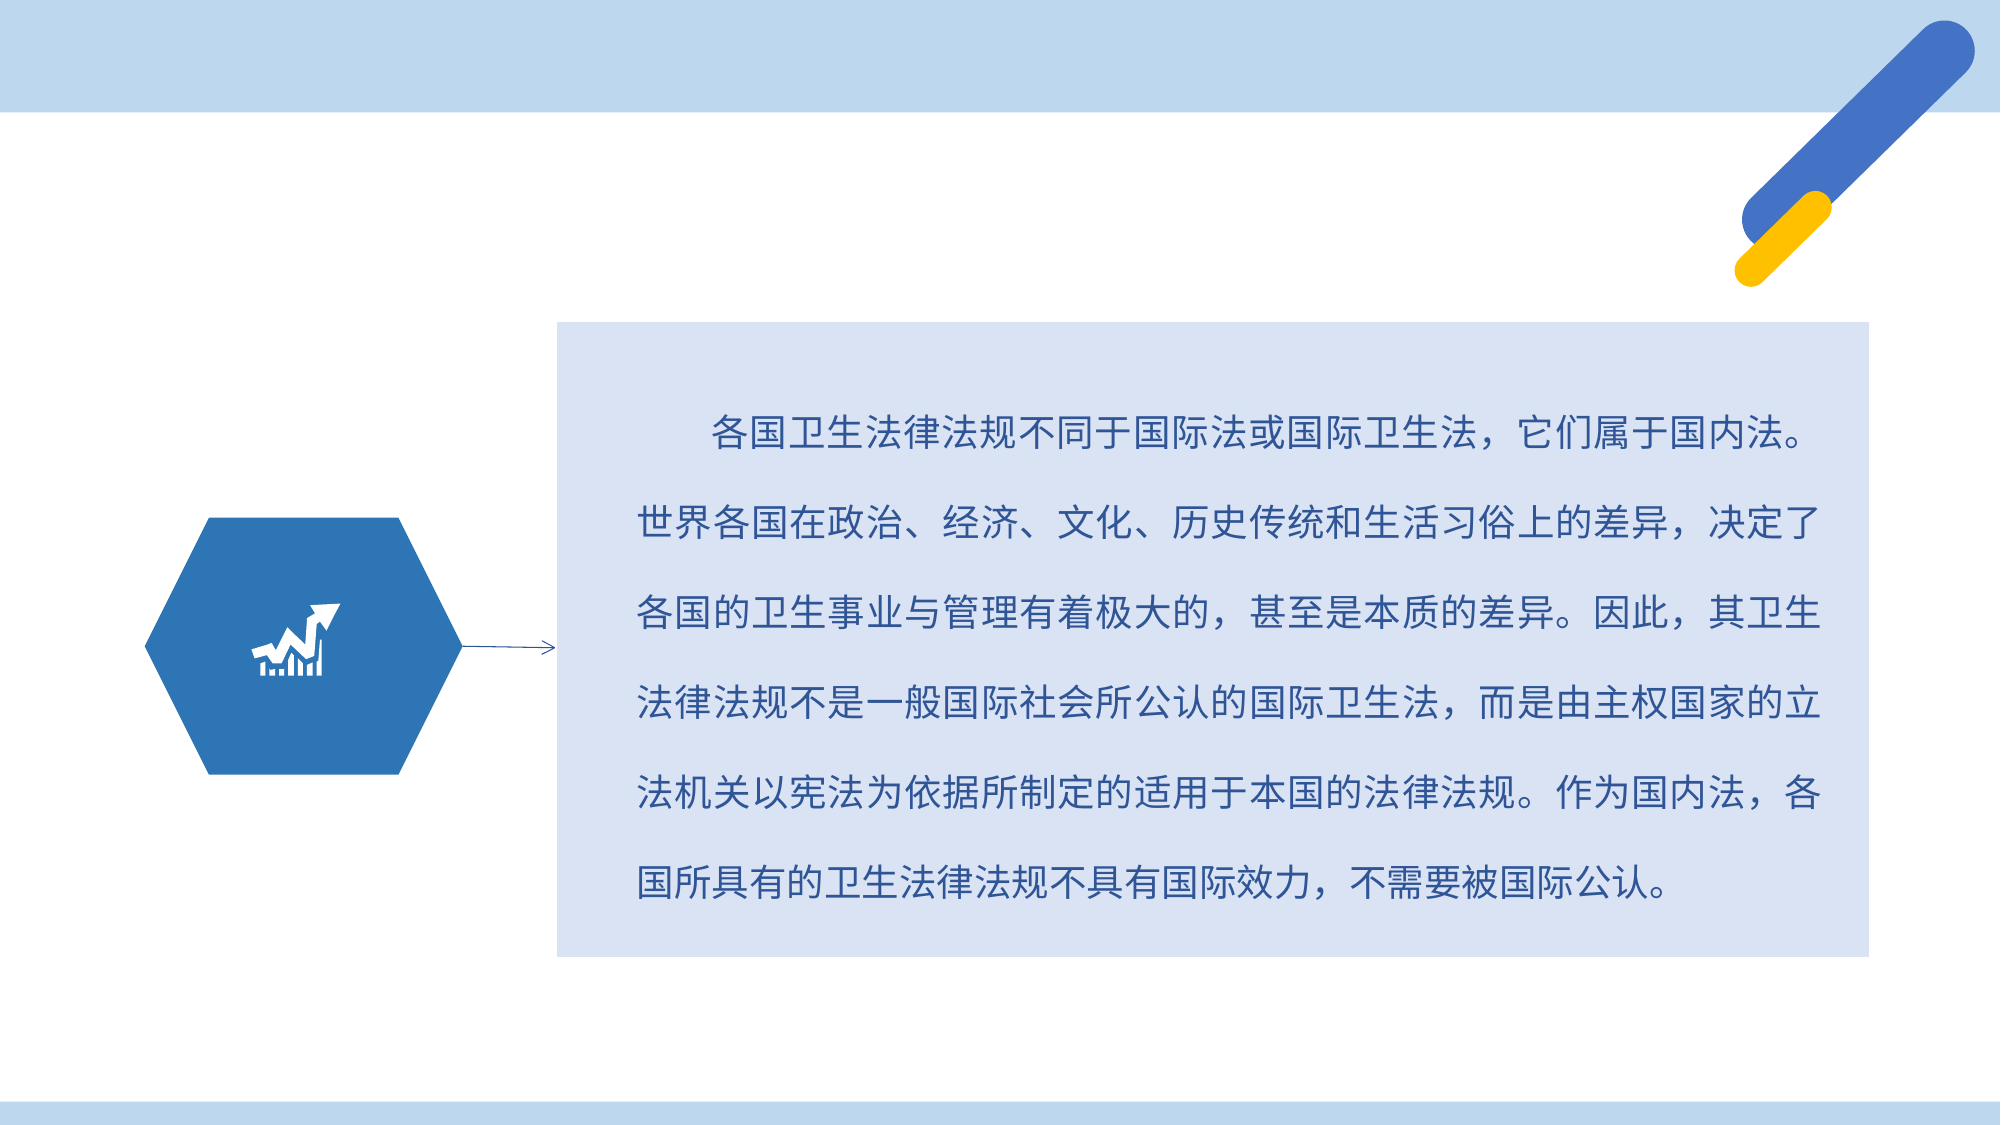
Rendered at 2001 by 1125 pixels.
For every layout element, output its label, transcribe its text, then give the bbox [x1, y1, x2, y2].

text_box [555, 320, 1872, 959]
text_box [1678, 116, 2000, 185]
text_box [279, 668, 285, 676]
text_box [269, 668, 276, 676]
text_box [143, 516, 464, 776]
text_box [316, 639, 322, 676]
text_box [288, 652, 294, 676]
text_box [297, 658, 303, 676]
text_box 各国卫生法律法规不同于国际法或国际卫生法，它们属于国内法。世界各国在政治、经济、文化、历史传统和生活习俗上的差异，决定了各国的卫生事业与管理有着极大的，甚至是本质的差异。因此，其卫生法律法规不是一般国际社会所公认的国际卫生法，而是由主权国家的立法机关以宪法为依据所制定的适用于本国的法律法规。作为国内法，各国所具有的卫生法律法规不具有国际效力，不需要被国际公认。 [621, 356, 1839, 912]
text_box [260, 661, 266, 676]
text_box [306, 662, 313, 676]
text_box [251, 603, 341, 664]
